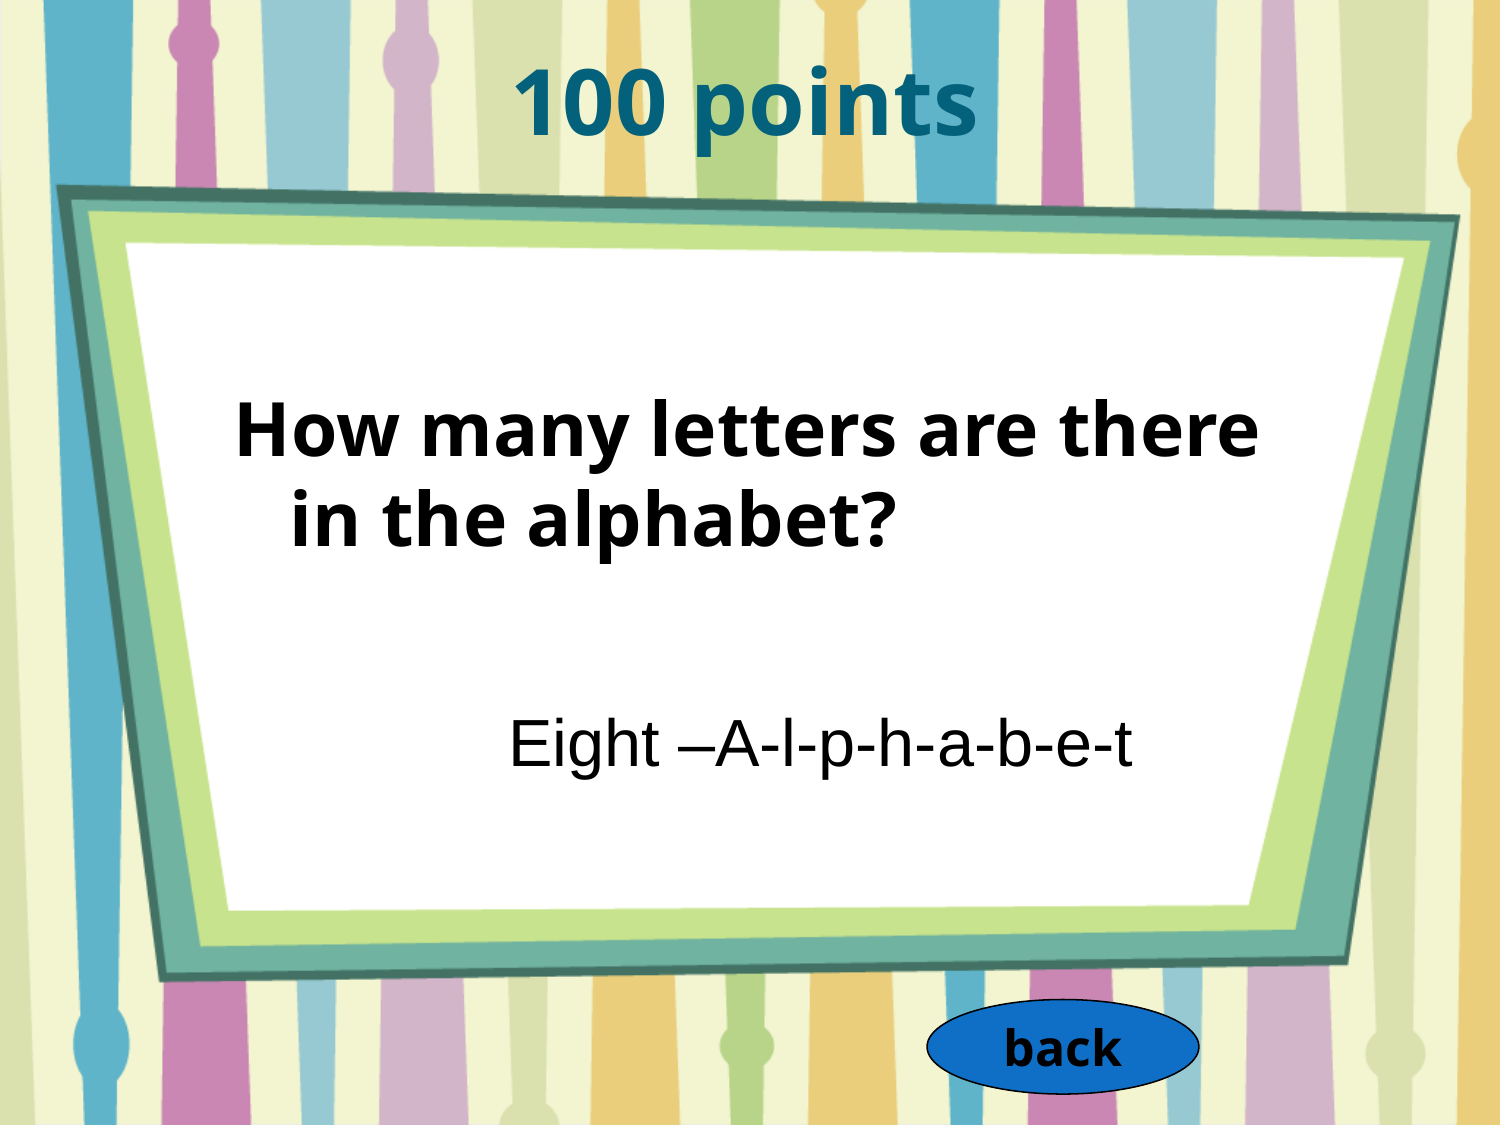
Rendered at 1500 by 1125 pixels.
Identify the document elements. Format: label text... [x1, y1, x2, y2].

list How many letters are there in the alphabet? [218, 373, 1330, 692]
picture [0, 0, 1500, 1125]
text_box back [927, 999, 1199, 1095]
text_box Eight –A-l-p-h-a-b-e-t [242, 692, 1400, 867]
title 100 points [466, 0, 1024, 198]
